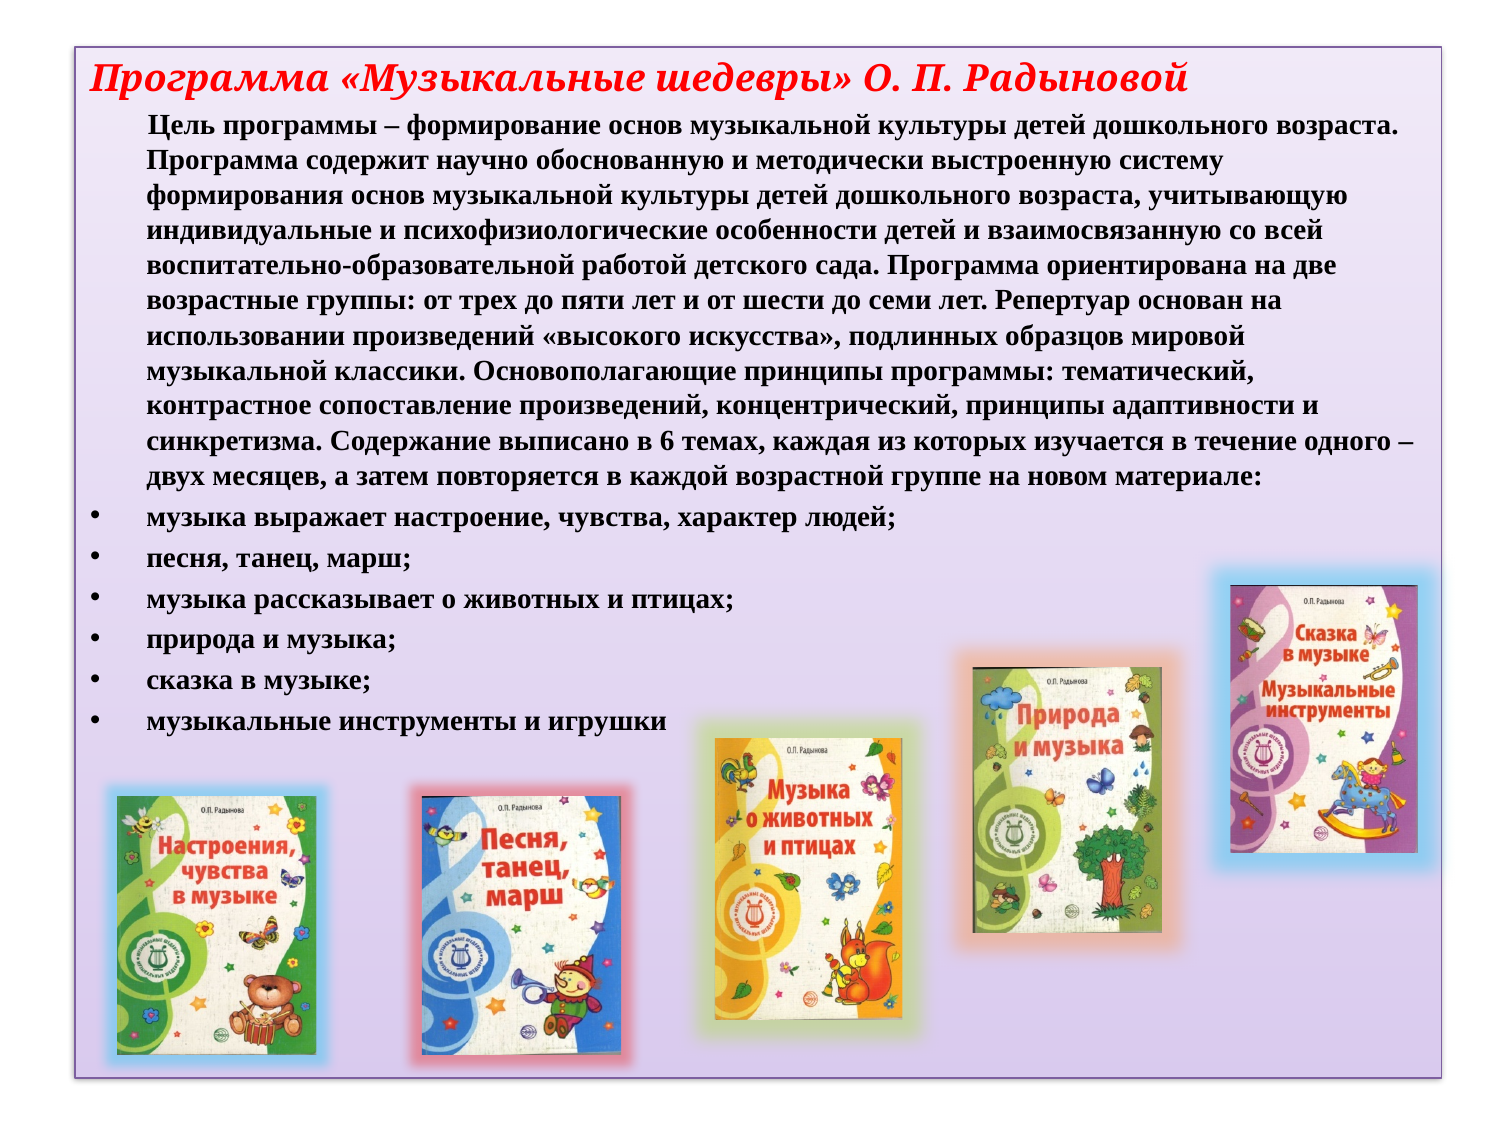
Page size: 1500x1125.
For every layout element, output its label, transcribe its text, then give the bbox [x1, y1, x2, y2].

picture [1230, 585, 1418, 853]
picture [421, 796, 622, 1055]
picture [972, 667, 1163, 933]
list Авторами также разработаны другие пособия. Серия «Ладушки» состоит из: Праздники в детском саду; Игры, аттракционы, сюрпризы; Топ-топ, каблучок (танцы в детском саду), Музыка и чудеса (развитие музыкальной фантазии); «Как у наших у ворот» (русские песни в детском саду); «Левой-правой!» (марши в детском саду); Развитие чувства ритма; Ансамбль ложкарей в детском саду; Оркестр в детском саду; Вечера развлечений; Слушание музыки в детском саду; Комплексные занятия; Спортивные вечера развлечений в детском саду; Играем в театр; Колыбельные песни. [410, 785, 632, 1066]
title [952, 647, 1183, 953]
picture [116, 796, 317, 1055]
list Программа «Музыкальные шедевры» О. П. Радыновой Цель программы – формирование основ музыкальной культуры детей дошкольного возраста. Программа содержит научно обоснованную и методически выстроенную систему формирования основ музыкальной культуры детей дошкольного возраста, учитывающую индивидуальные и психофизиологические особенности детей и взаимосвязанную со всей воспитательно-образовательной работой детского сада. Программа ориентирована на две возрастные группы: от трех до пяти лет и от шести до семи лет. Репертуар основан на использовании произведений «высокого искусства», подлинных образцов мировой музыкальной классики. Основополагающие принципы программы: тематический, контрастное сопоставление произведений, концентрический, принципы адаптивности и синкретизма. Содержание выписано в 6 темах, каждая из которых изучается в течение одного – двух месяцев, а затем повторяется в каждой возрастной группе на новом материале: музыка выражает настроение, чувства, характер людей; песня, танец, марш; музыка рассказывает о животных и птицах; природа и музыка; сказка в музыке; музыкальные инструменты и игрушки [74, 46, 1442, 1079]
title [405, 780, 637, 1071]
picture [714, 738, 903, 1020]
